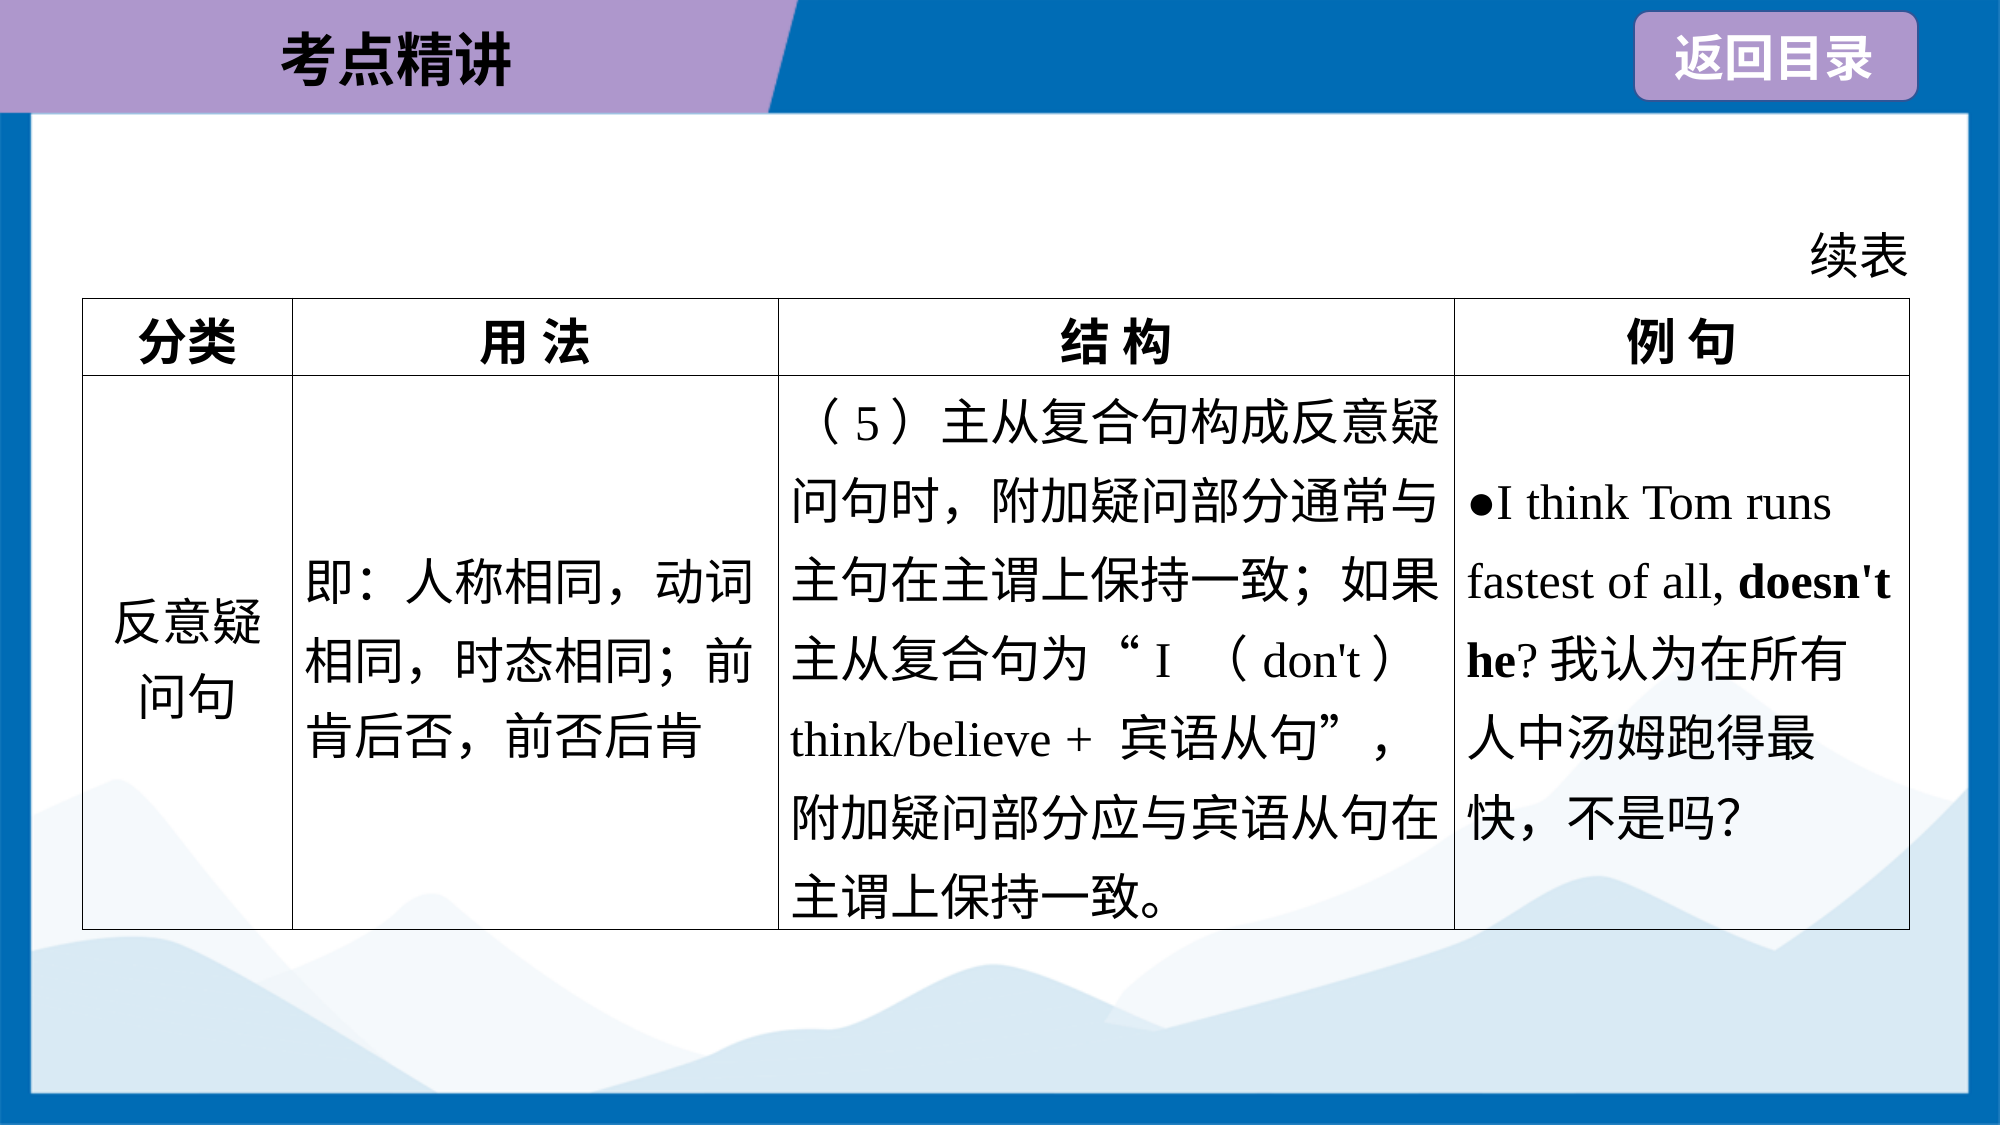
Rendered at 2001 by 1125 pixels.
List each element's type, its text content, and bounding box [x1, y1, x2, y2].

table_header 例 句 [1455, 299, 1909, 375]
table_header 用 法 [293, 299, 778, 375]
table_header 分类 [83, 299, 292, 375]
table_cell ●I think Tom runs fastest of all, doesn't he?我认为在所有人中汤姆跑得最快，不是吗？ [1455, 376, 1909, 929]
text_box 续表 [1808, 197, 1910, 285]
picture [0, 0, 2000, 1125]
table_cell 反意疑 问句 [83, 376, 292, 929]
table_cell 即：人称相同，动词 相同，时态相同；前 肯后否，前否后肯 [293, 376, 778, 929]
table_cell （5）主从复合句构成反意疑问句时，附加疑问部分通常与主句在主谓上保持一致；如果主从复合句为“I （don't） think/believe + 宾语从句”，附加疑问部分应与宾语从句在主谓上保持一致。 [779, 376, 1454, 929]
table_header 结 构 [779, 299, 1454, 375]
